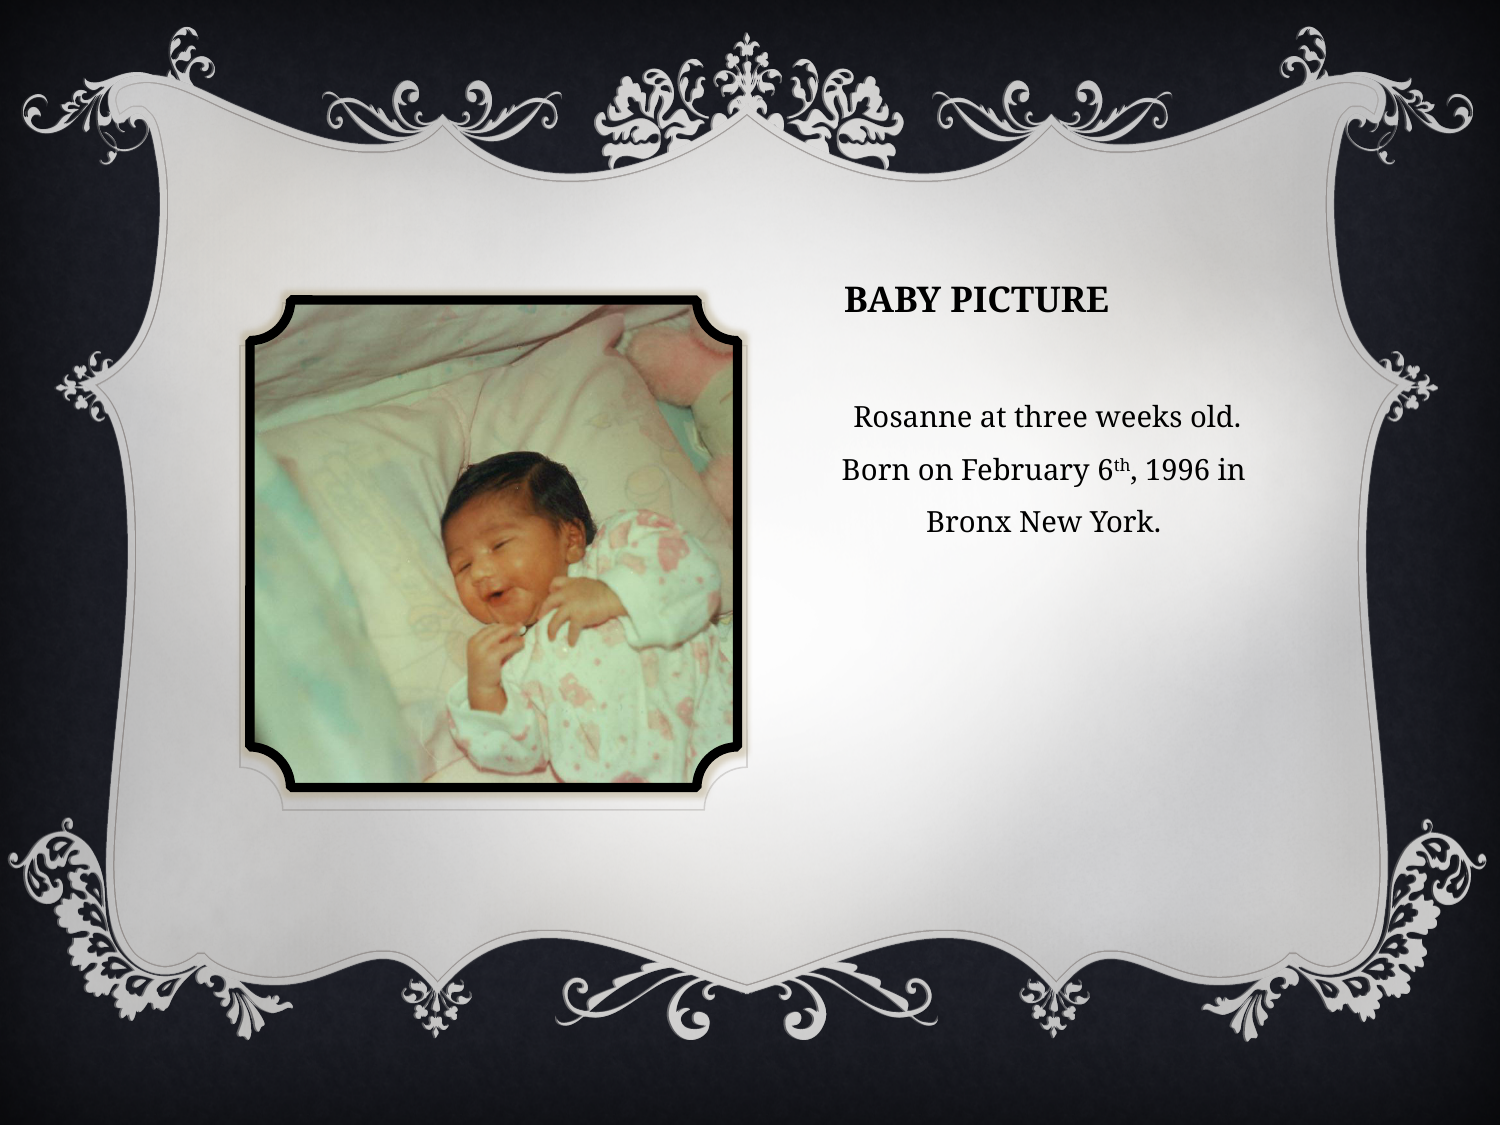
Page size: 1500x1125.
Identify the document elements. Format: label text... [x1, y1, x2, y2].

list Rosanne at three weeks old. Born on February 6th, 1996 in Bronx New York. [812, 373, 1275, 846]
title BABY PICTURE [624, 212, 1338, 328]
picture [0, 0, 1500, 1125]
